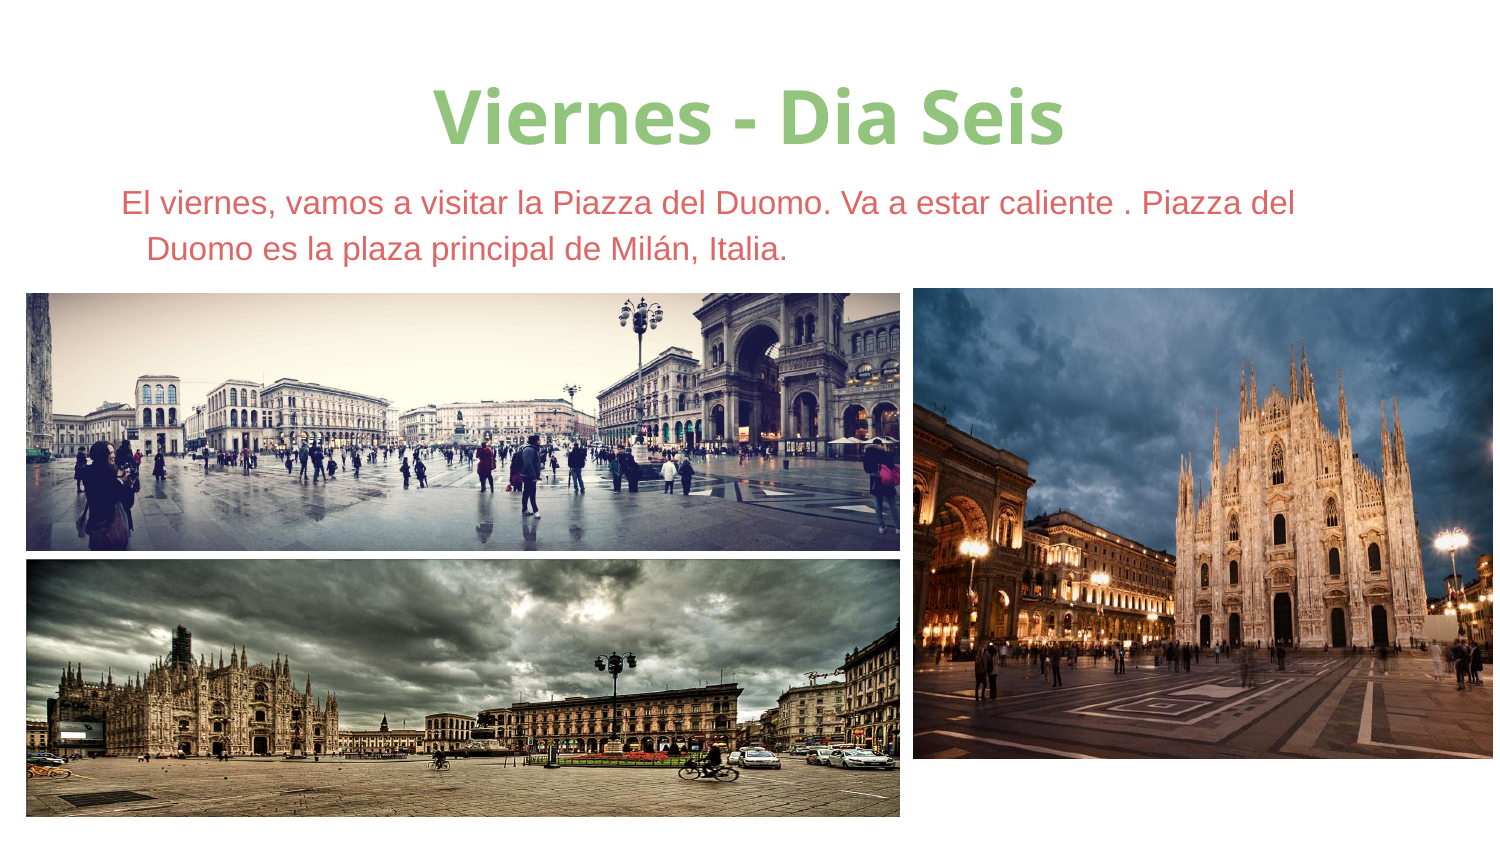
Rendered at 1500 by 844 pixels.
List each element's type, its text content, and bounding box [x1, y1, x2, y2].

picture [26, 559, 900, 817]
title Viernes - Dia Seis [75, 33, 1425, 159]
list El viernes, vamos a visitar la Piazza del Duomo. Va a estar caliente . Piazza del Duomo es la plaza principal de Milán, Italia. [75, 159, 1425, 772]
picture [912, 288, 1493, 760]
picture [26, 293, 900, 551]
